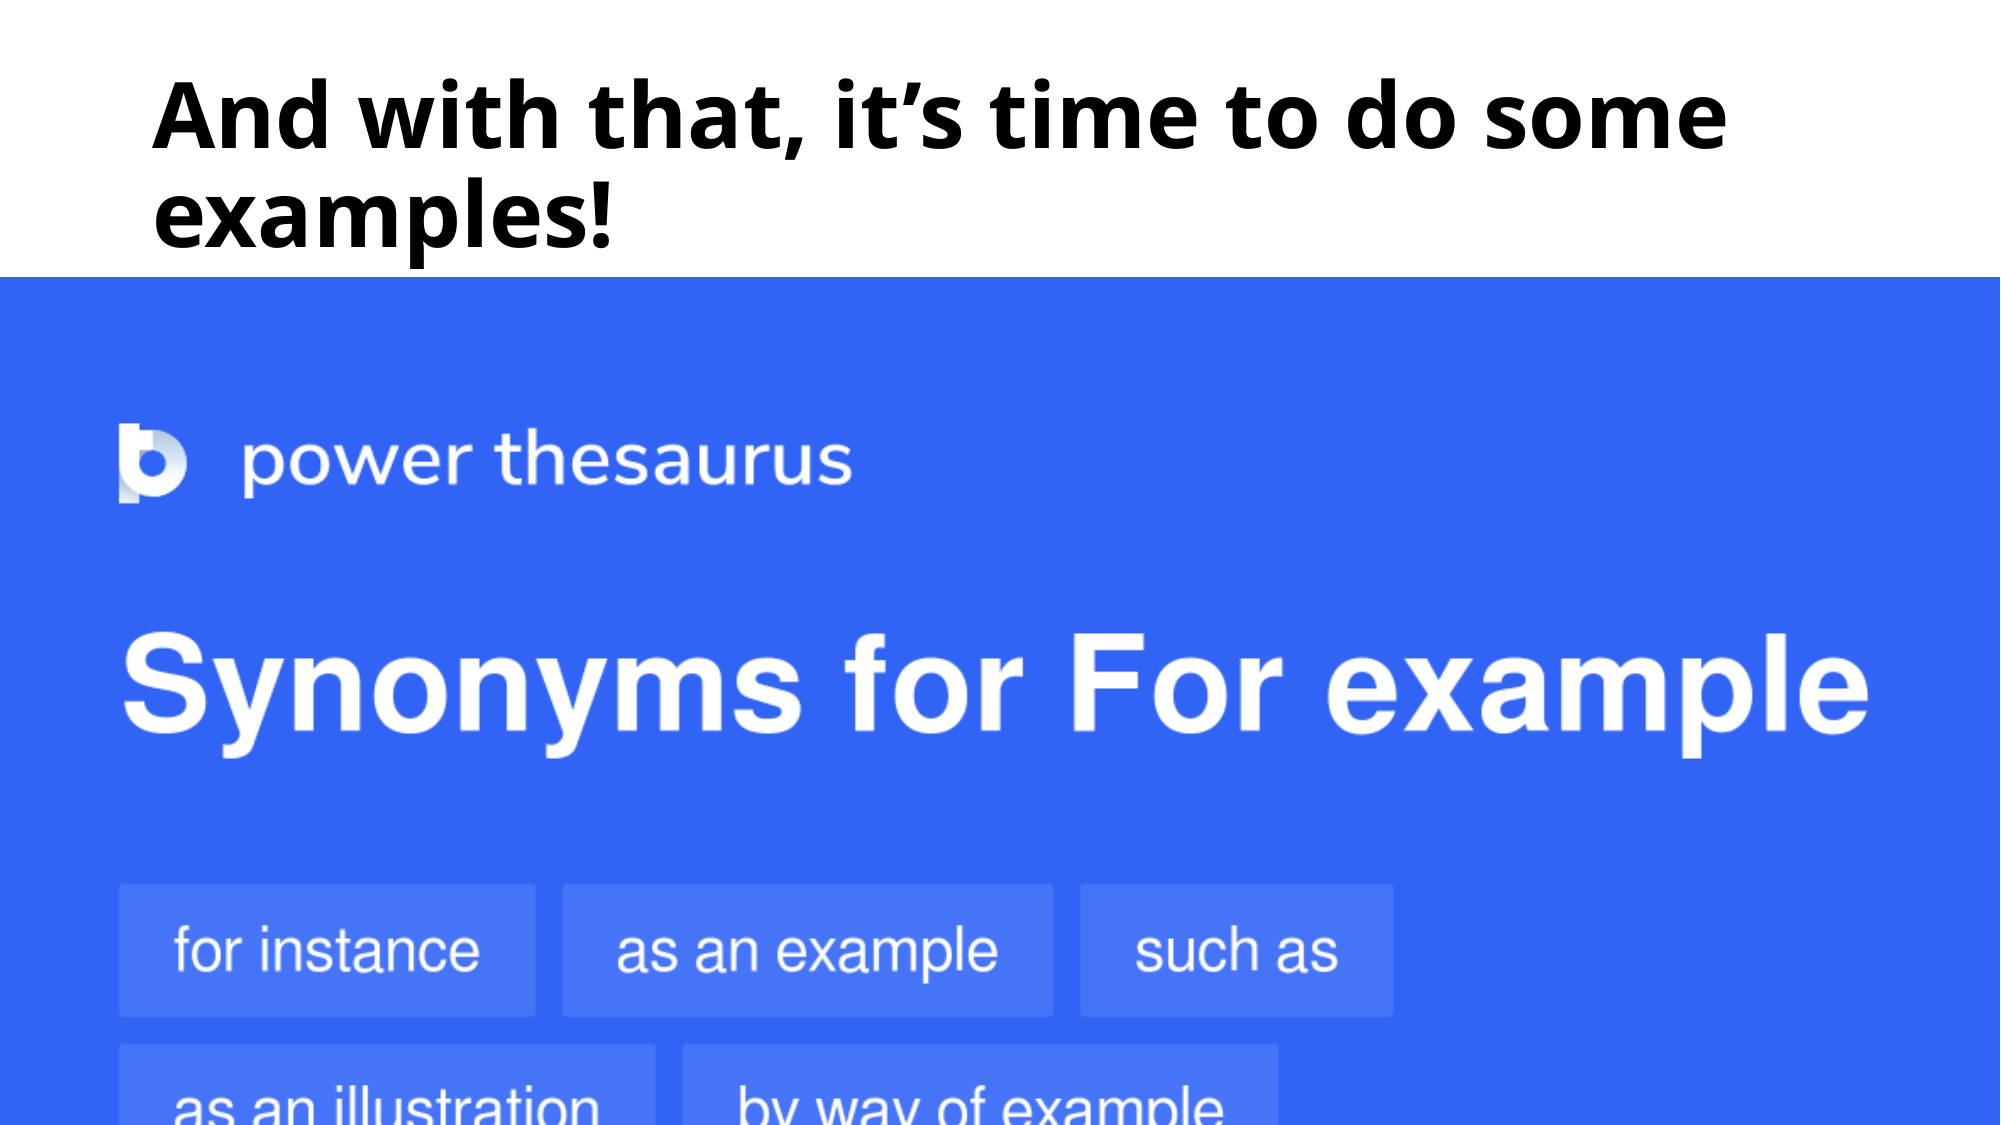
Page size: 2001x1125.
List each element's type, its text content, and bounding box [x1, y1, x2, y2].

picture [0, 277, 2000, 1125]
title And with that, it’s time to do some examples! [137, 59, 1863, 277]
